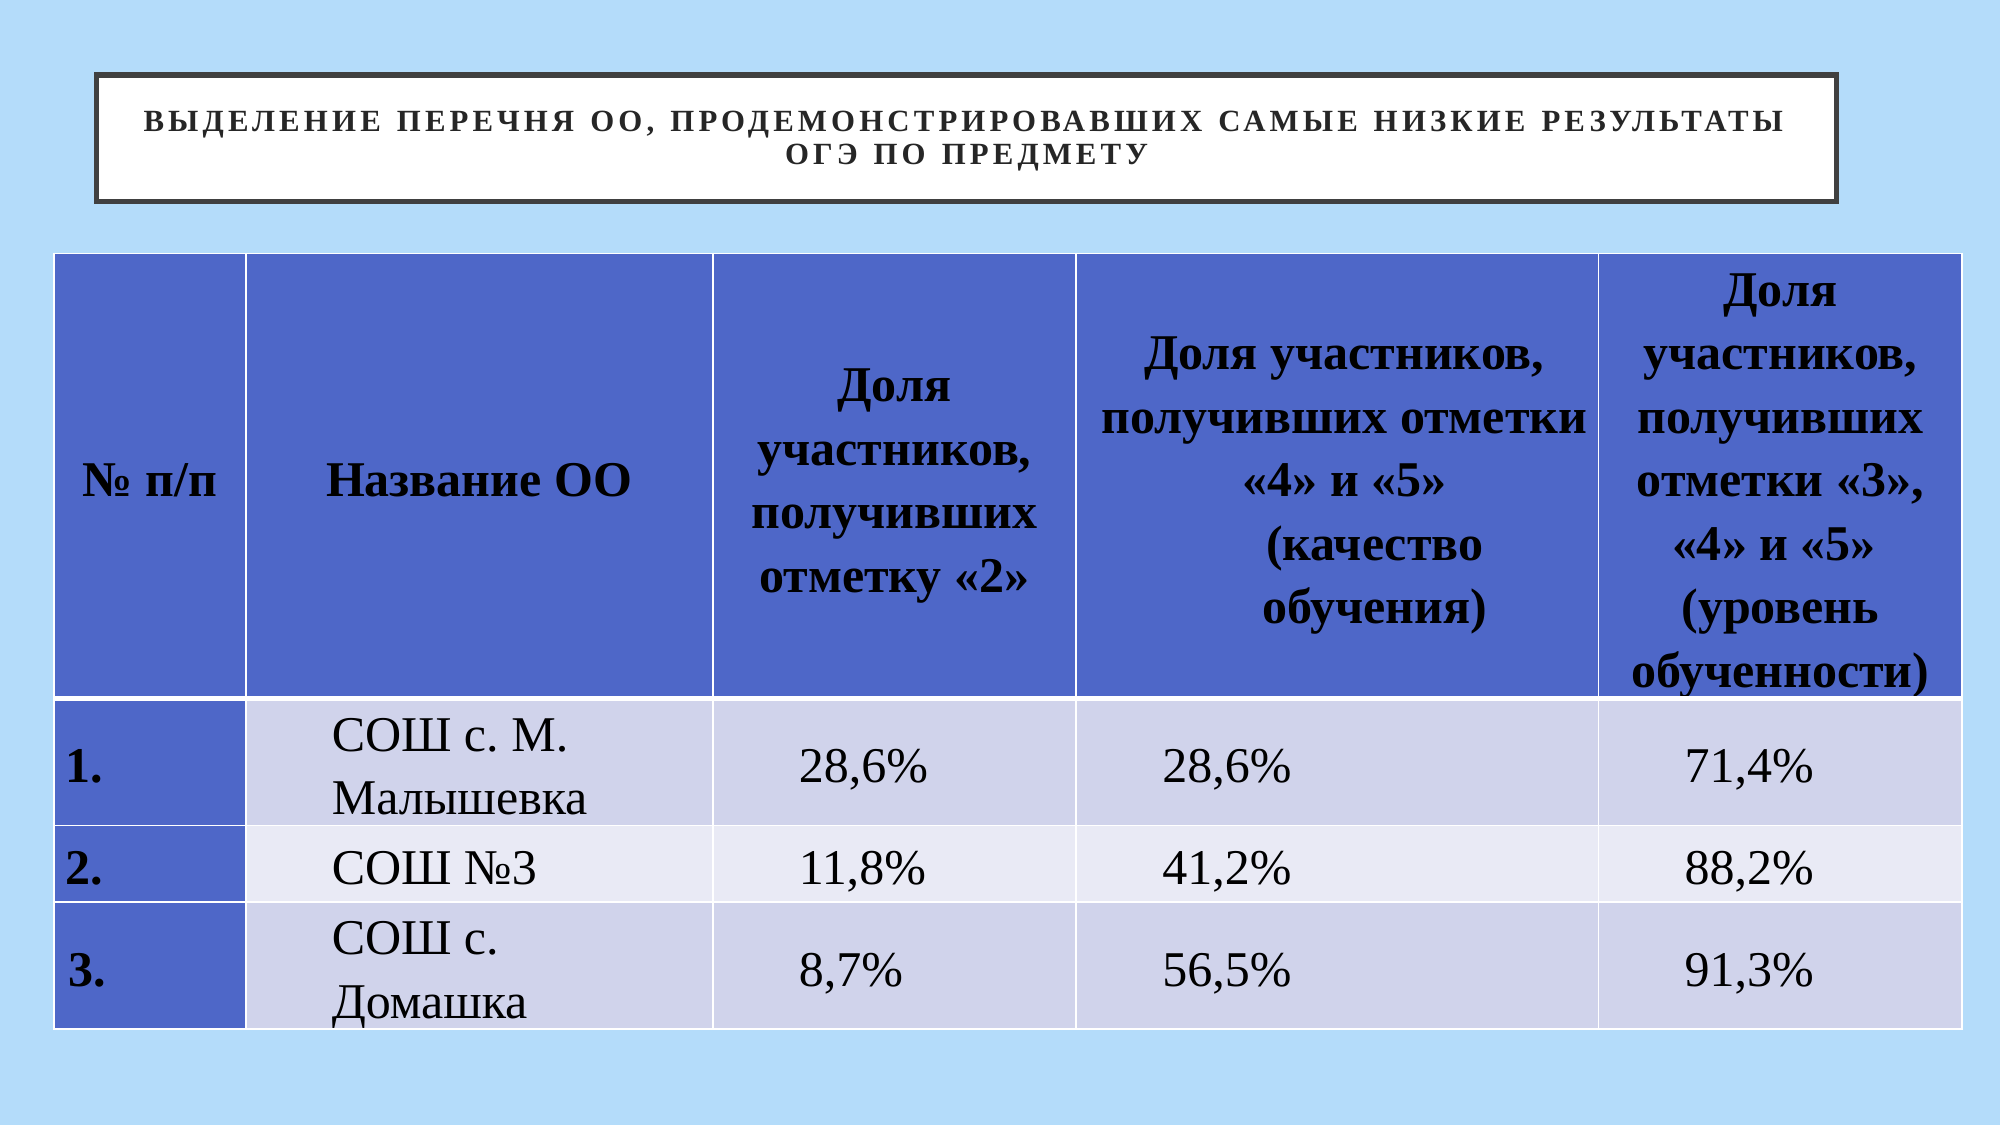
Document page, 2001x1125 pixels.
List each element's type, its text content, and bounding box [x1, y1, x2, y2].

table_cell 11,8% [714, 826, 1075, 901]
table_cell СОШ с. Домашка [247, 903, 712, 1028]
table_cell 28,6% [1077, 701, 1598, 825]
title Выделение перечня ОО, продемонстрировавших самые низкие результаты ОГЭ по предмету [94, 72, 1839, 204]
table_header Доля участников, получивших отметки «4» и «5» (качество обучения) [1077, 254, 1598, 696]
table_cell 3. [55, 903, 245, 1028]
table_cell 91,3% [1599, 903, 1961, 1028]
table_cell 2. [55, 826, 245, 901]
table_header Доля участников, получивших отметки «3», «4» и «5» (уровень обученности) [1599, 254, 1961, 696]
table_cell 28,6% [714, 701, 1075, 825]
table_cell СОШ с. М. Малышевка [247, 701, 712, 825]
table_cell 71,4% [1599, 701, 1961, 825]
table_cell 1. [55, 701, 245, 825]
table_cell 88,2% [1599, 826, 1961, 901]
table_header № п/п [55, 254, 245, 696]
table_cell СОШ №3 [247, 826, 712, 901]
table_cell 41,2% [1077, 826, 1598, 901]
table_cell 8,7% [714, 903, 1075, 1028]
table_header Название ОО [247, 254, 712, 696]
table_header Доля участников, получивших отметку «2» [714, 254, 1075, 696]
table_cell 56,5% [1077, 903, 1598, 1028]
